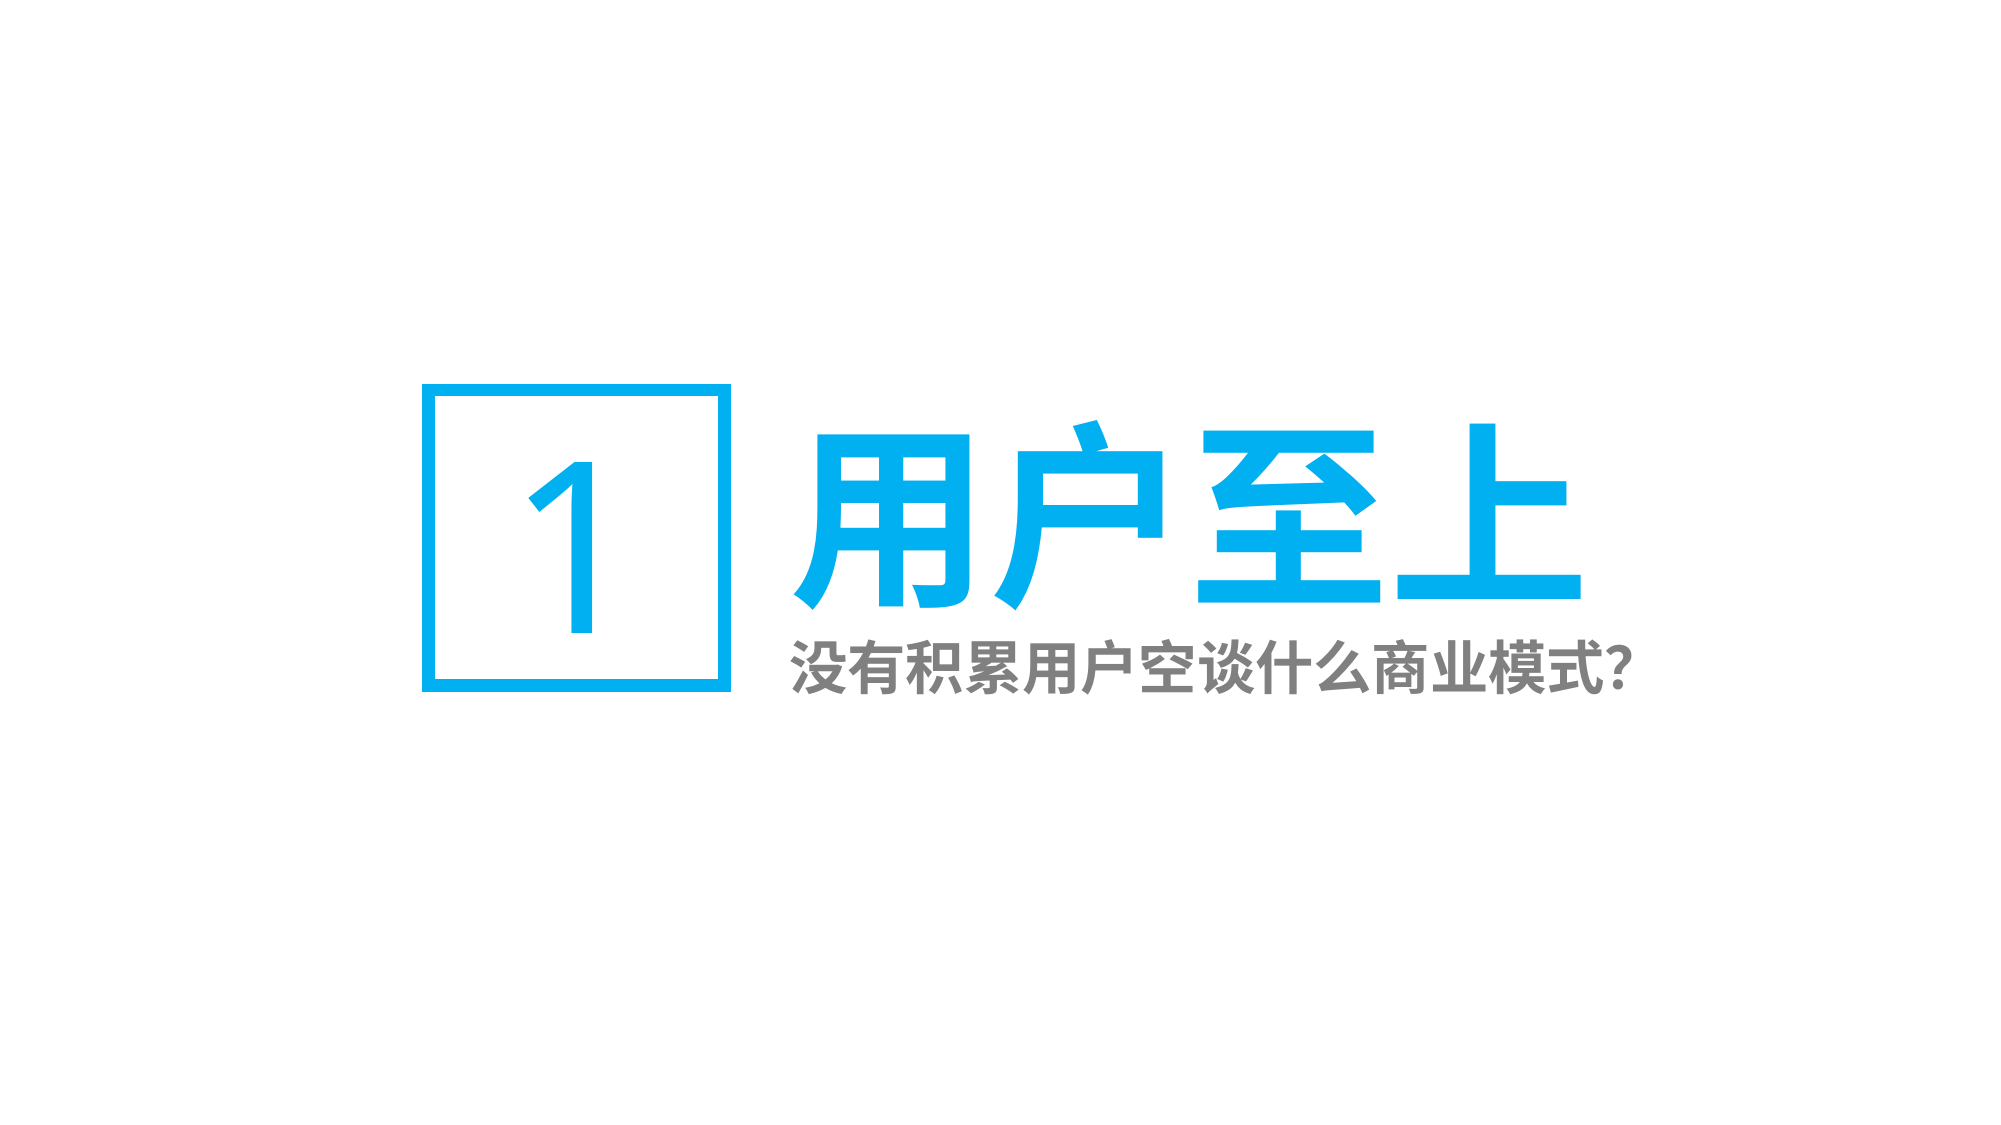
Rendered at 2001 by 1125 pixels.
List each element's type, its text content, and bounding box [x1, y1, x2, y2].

text_box 用户至上 没有积累用户空谈什么商业模式？ [774, 383, 1678, 709]
text_box 1 [428, 389, 725, 687]
